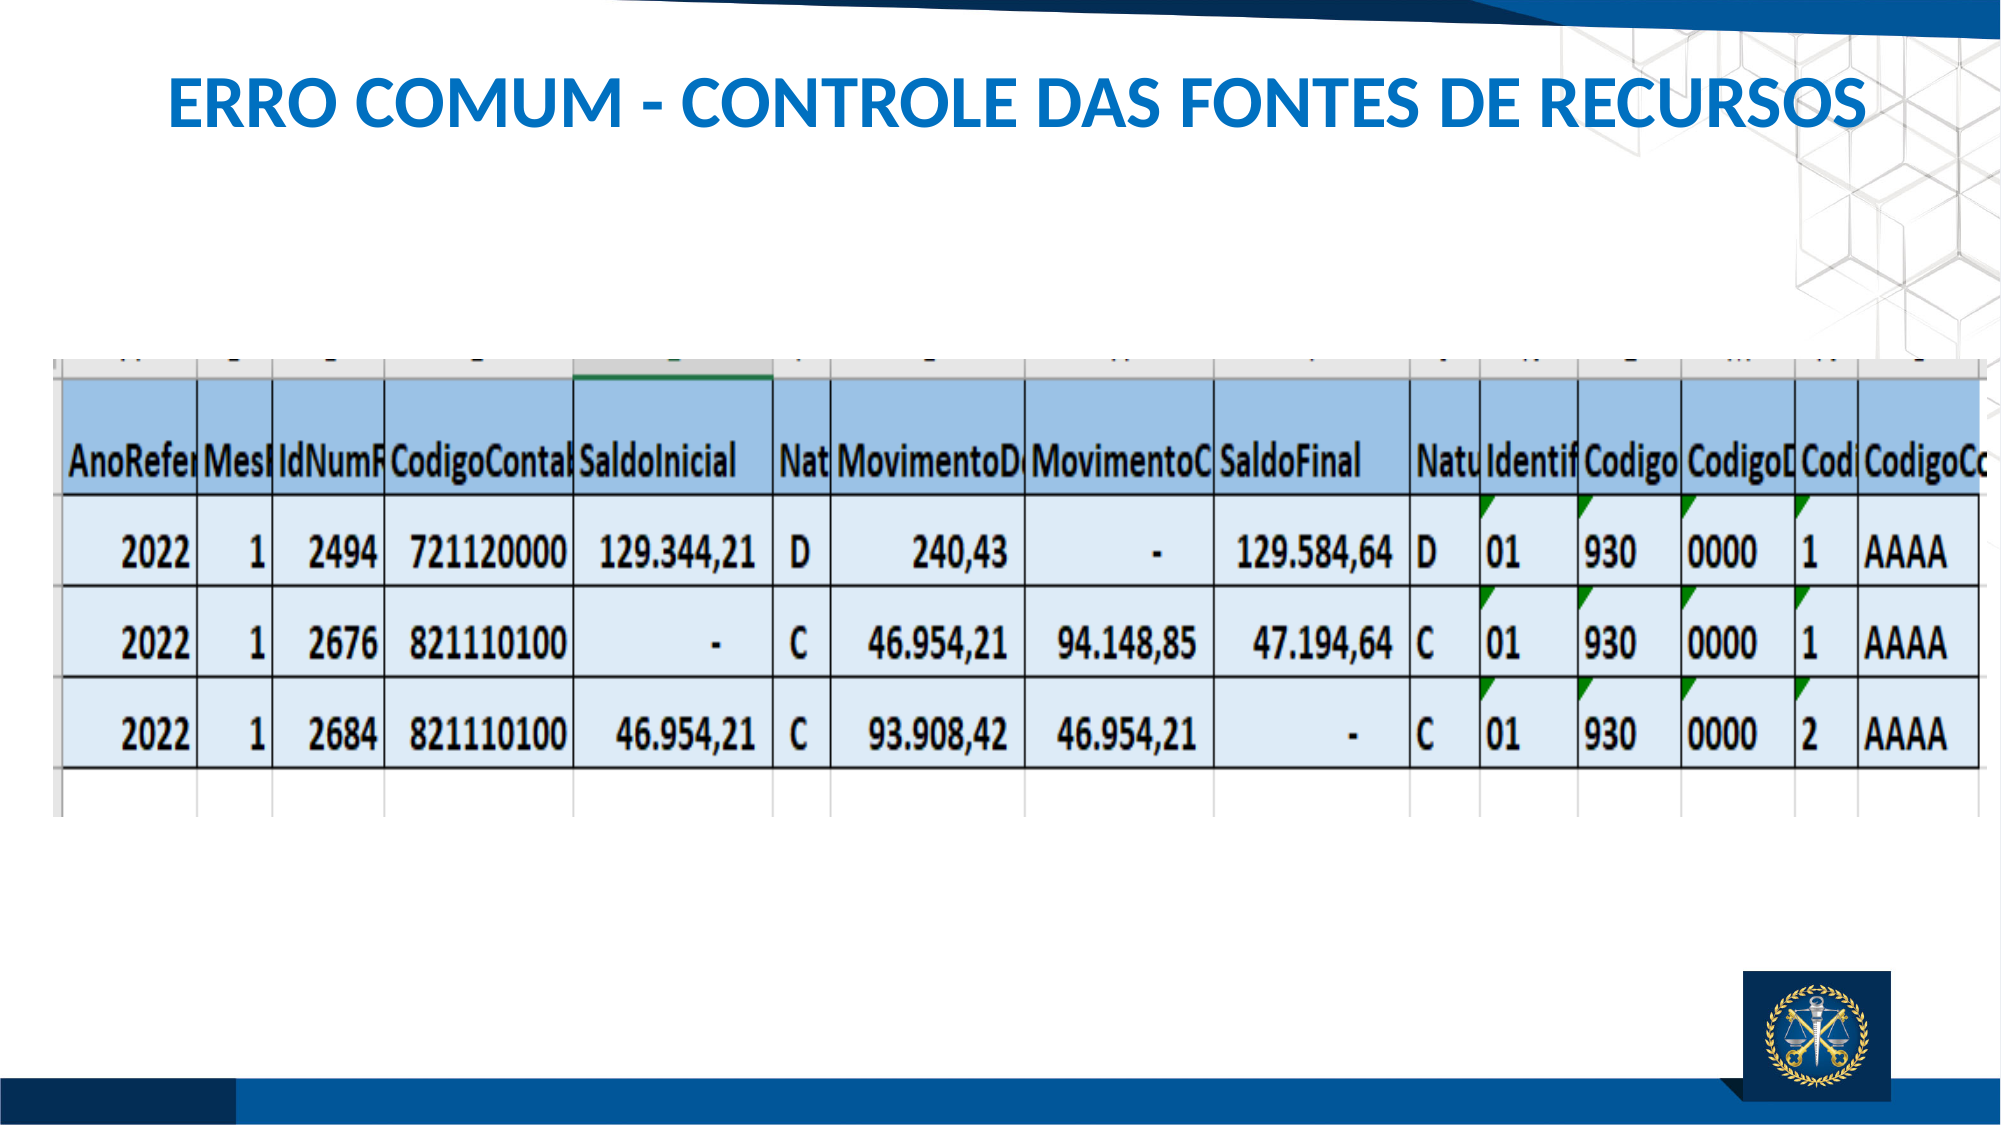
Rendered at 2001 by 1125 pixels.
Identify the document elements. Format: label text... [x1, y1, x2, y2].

picture [0, 0, 2001, 1125]
text_box ERRO COMUM - CONTROLE DAS FONTES DE RECURSOS [127, 45, 1911, 151]
